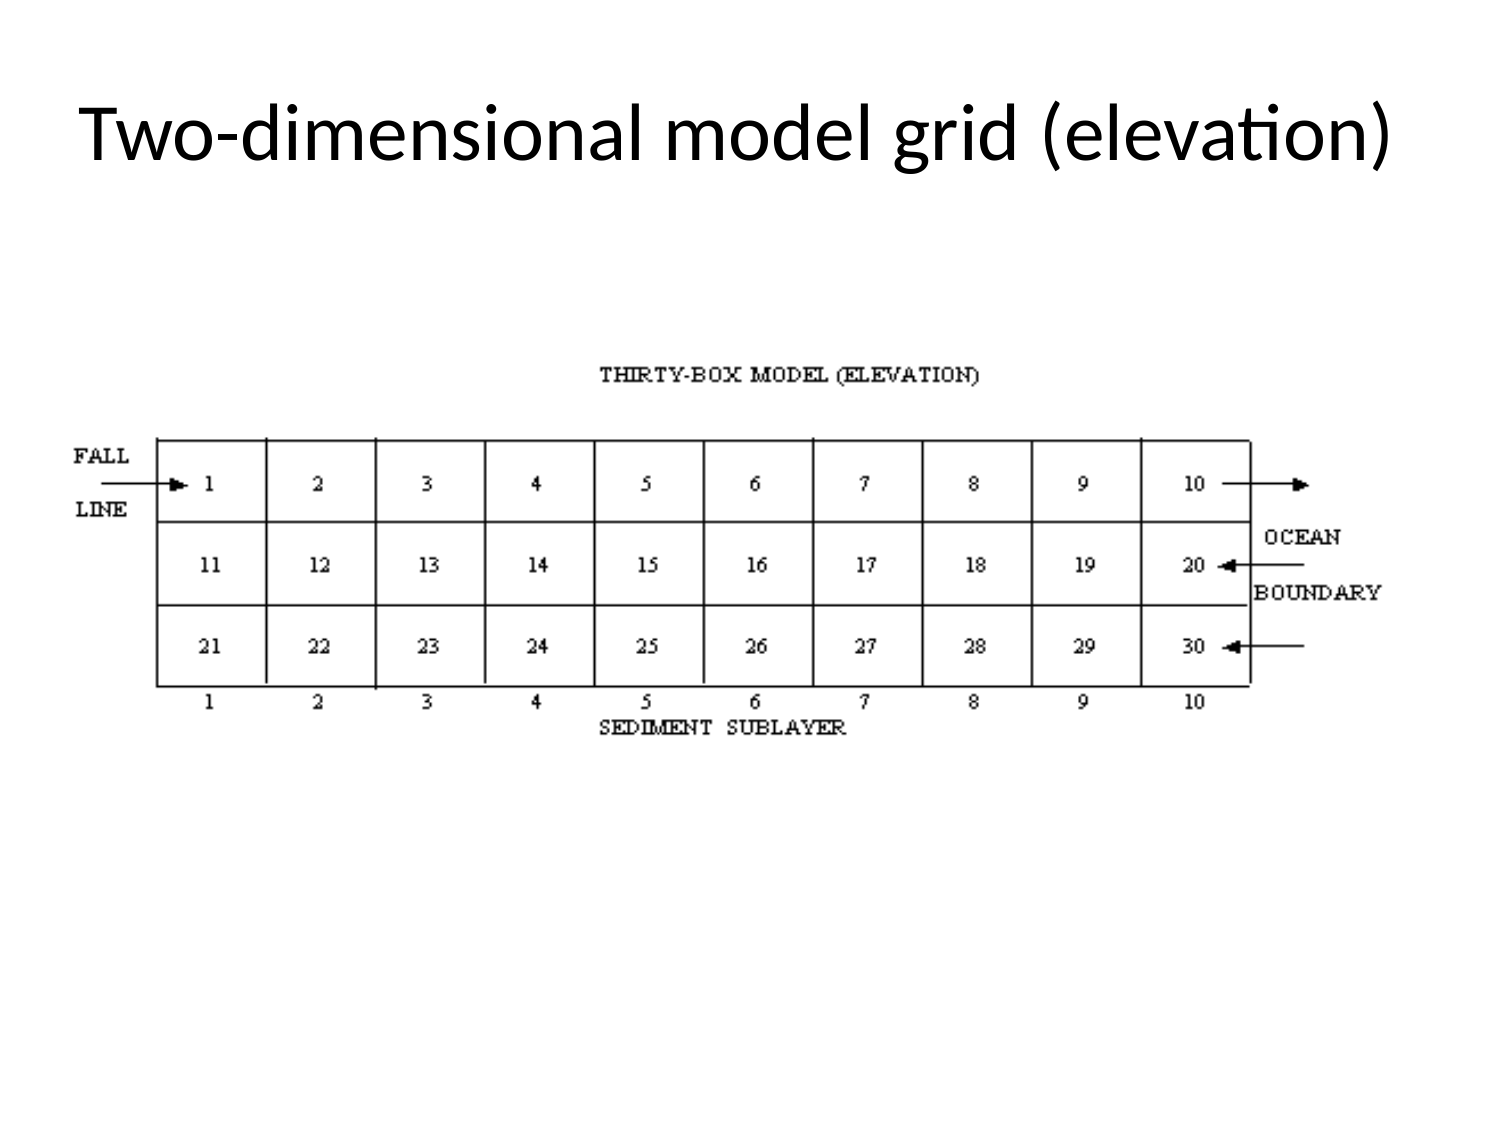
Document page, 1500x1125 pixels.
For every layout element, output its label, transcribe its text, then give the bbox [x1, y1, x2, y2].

title Two-dimensional model grid (elevation) [62, 87, 1413, 275]
picture [45, 312, 1421, 826]
